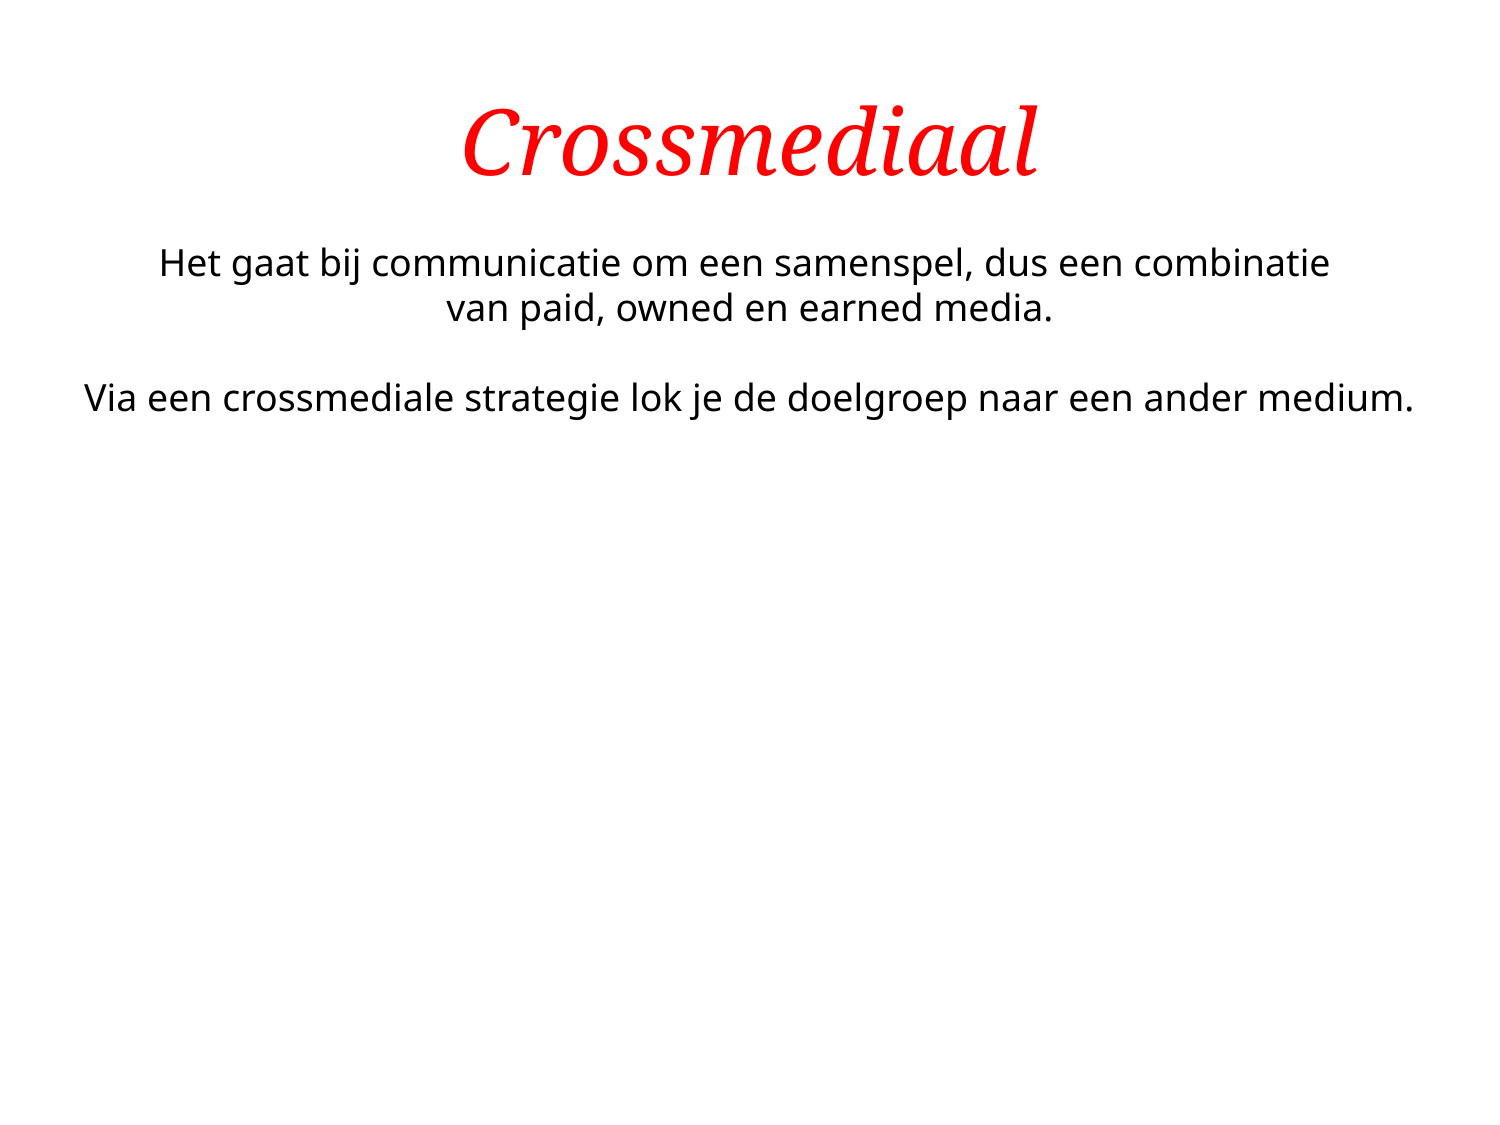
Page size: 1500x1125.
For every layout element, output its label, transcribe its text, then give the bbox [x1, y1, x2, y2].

title Crossmediaal [75, 45, 1425, 231]
text_box Het gaat bij communicatie om een samenspel, dus een combinatie van paid, owned en earned media. Via een crossmediale strategie lok je de doelgroep naar een ander medium. [53, 231, 1447, 427]
